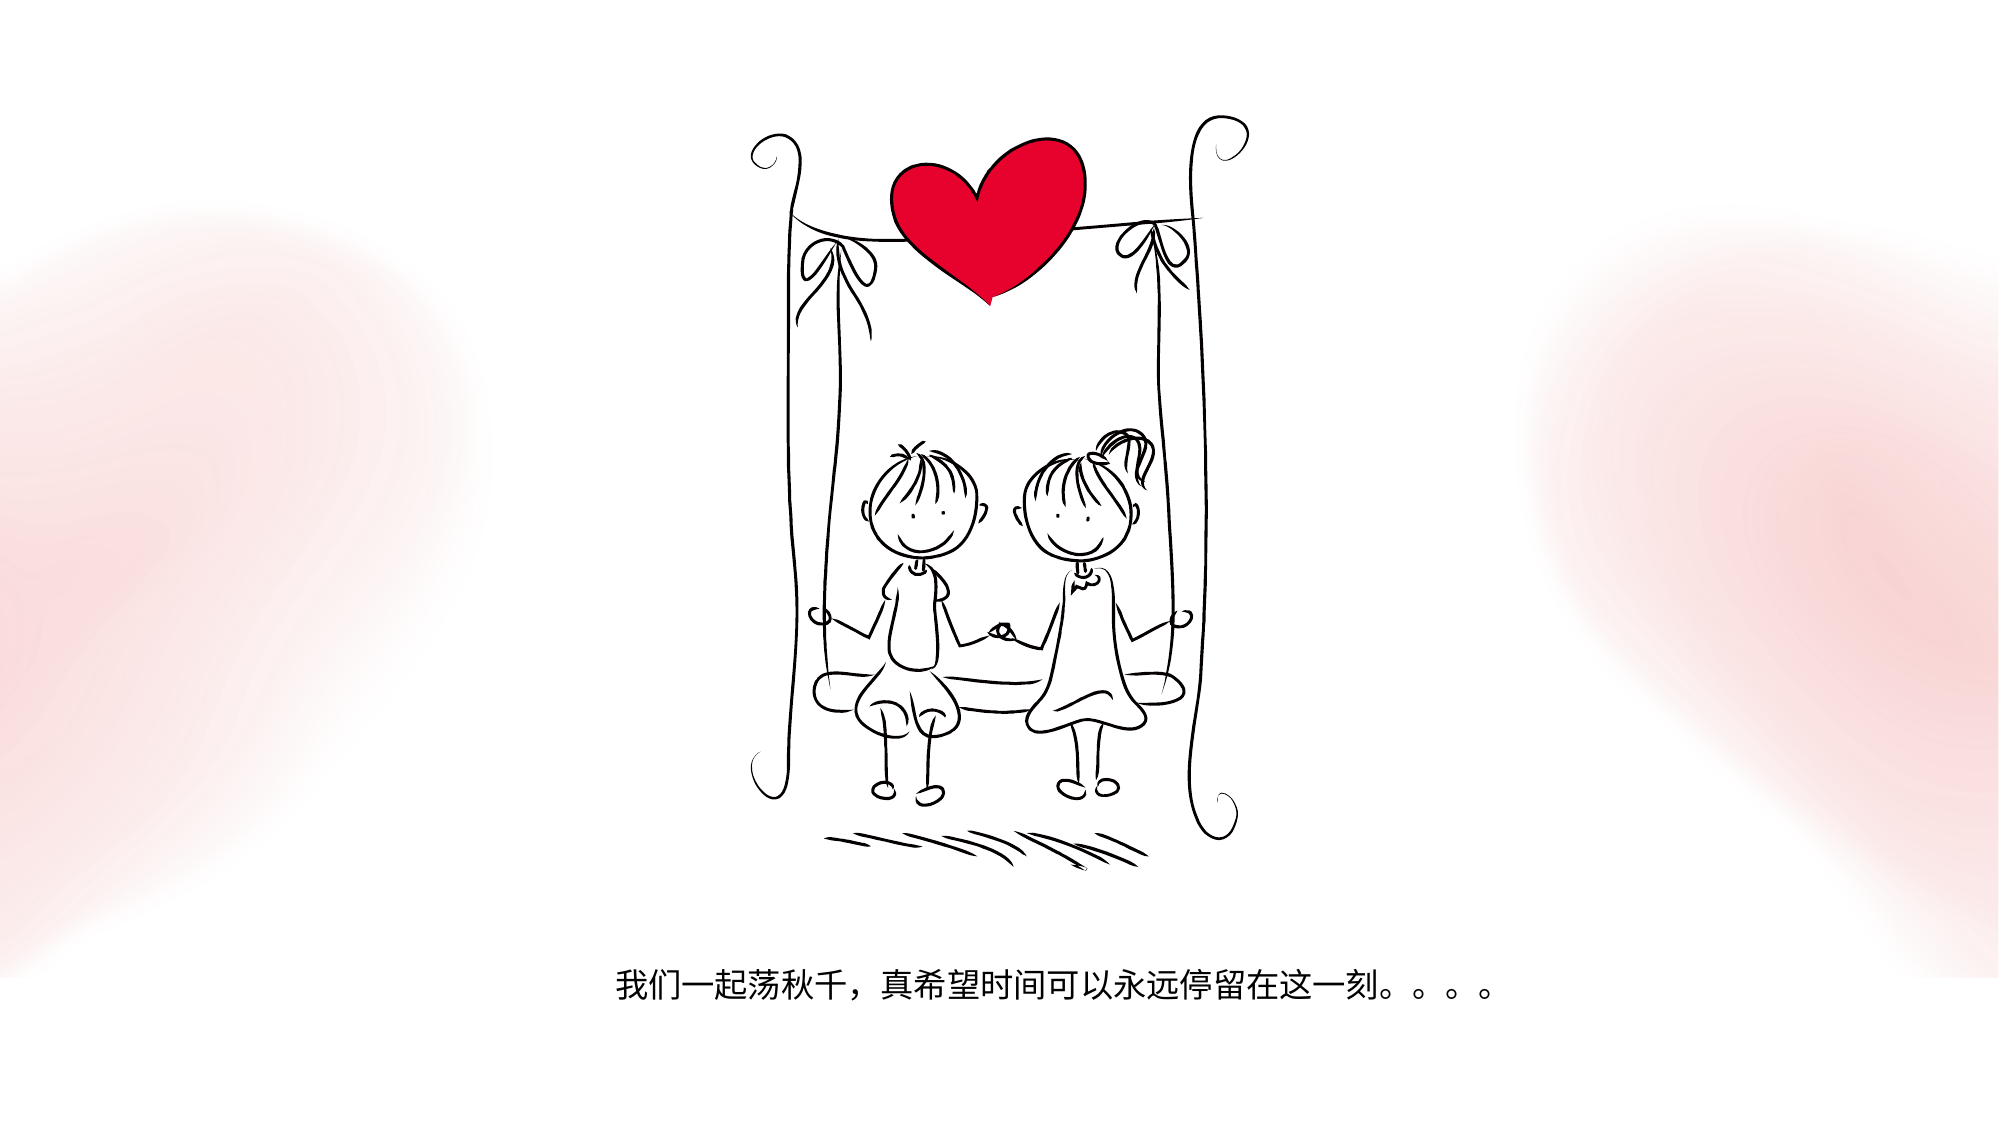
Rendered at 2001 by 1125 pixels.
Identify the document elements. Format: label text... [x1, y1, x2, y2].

picture [1359, 146, 1999, 978]
picture [0, 114, 1250, 978]
text_box 我们一起荡秋千，真希望时间可以永远停留在这一刻。。。。 [600, 956, 1530, 1012]
